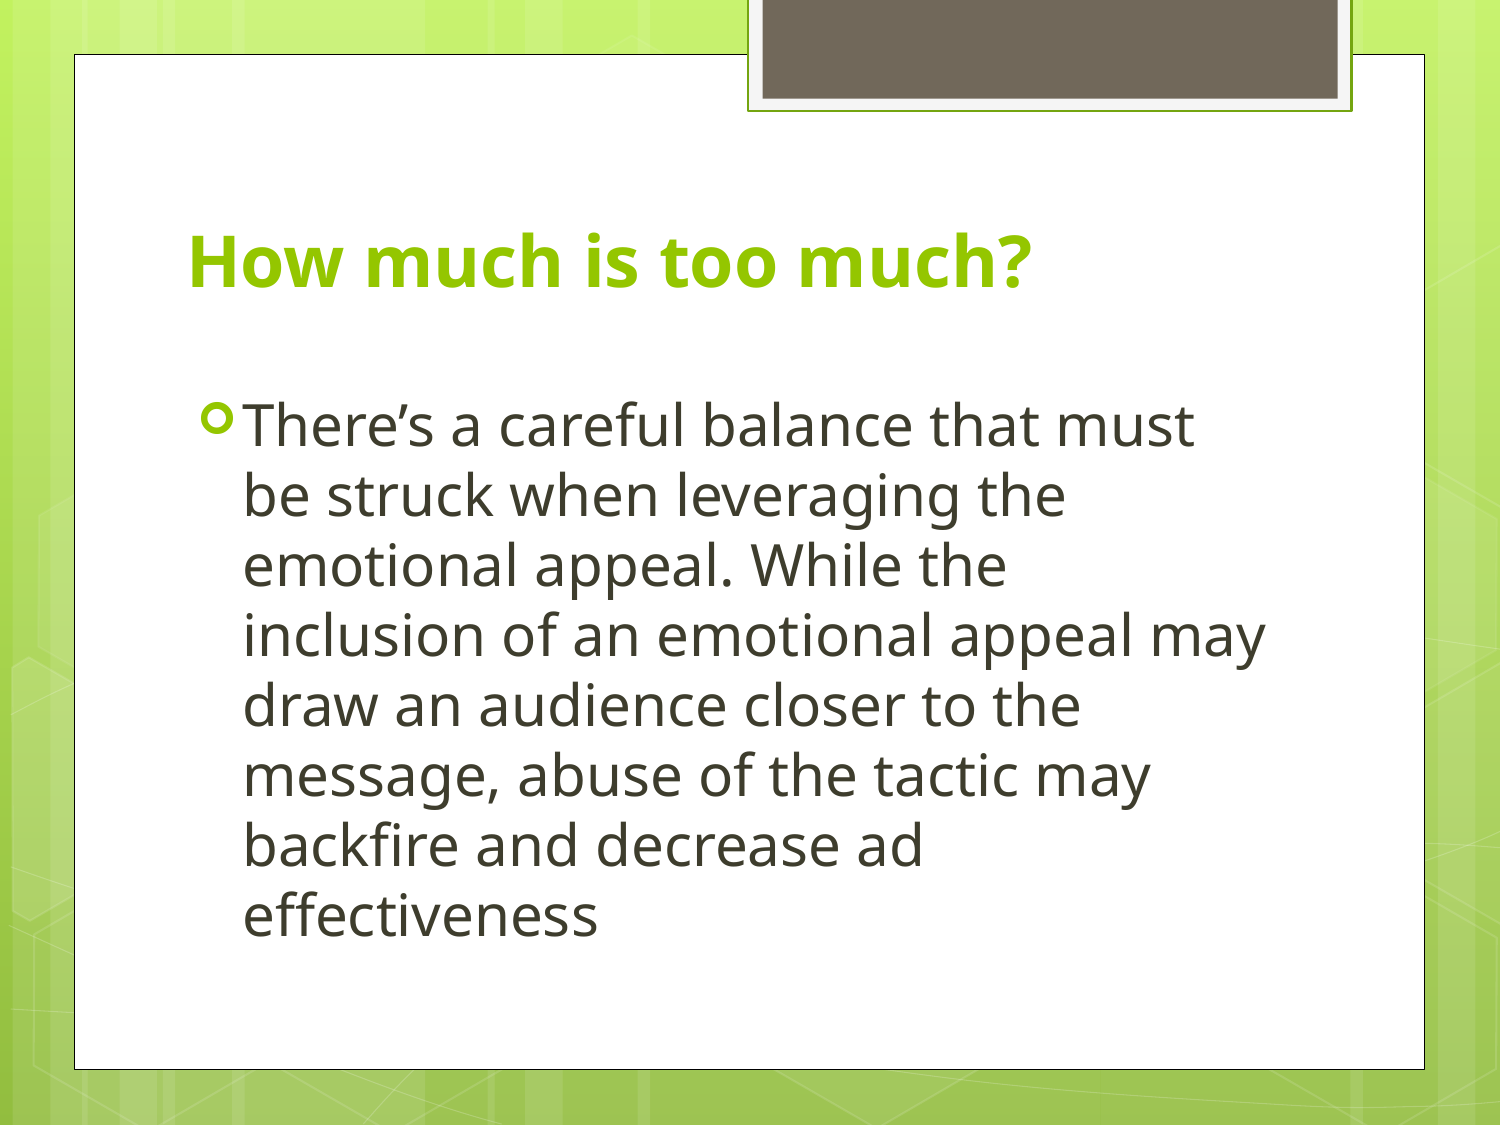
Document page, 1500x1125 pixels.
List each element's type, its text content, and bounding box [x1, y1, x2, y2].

title How much is too much? [171, 208, 1324, 396]
list There’s a careful balance that must be struck when leveraging the emotional appeal. While the inclusion of an emotional appeal may draw an audience closer to the message, abuse of the tactic may backfire and decrease ad effectiveness [171, 381, 1283, 957]
